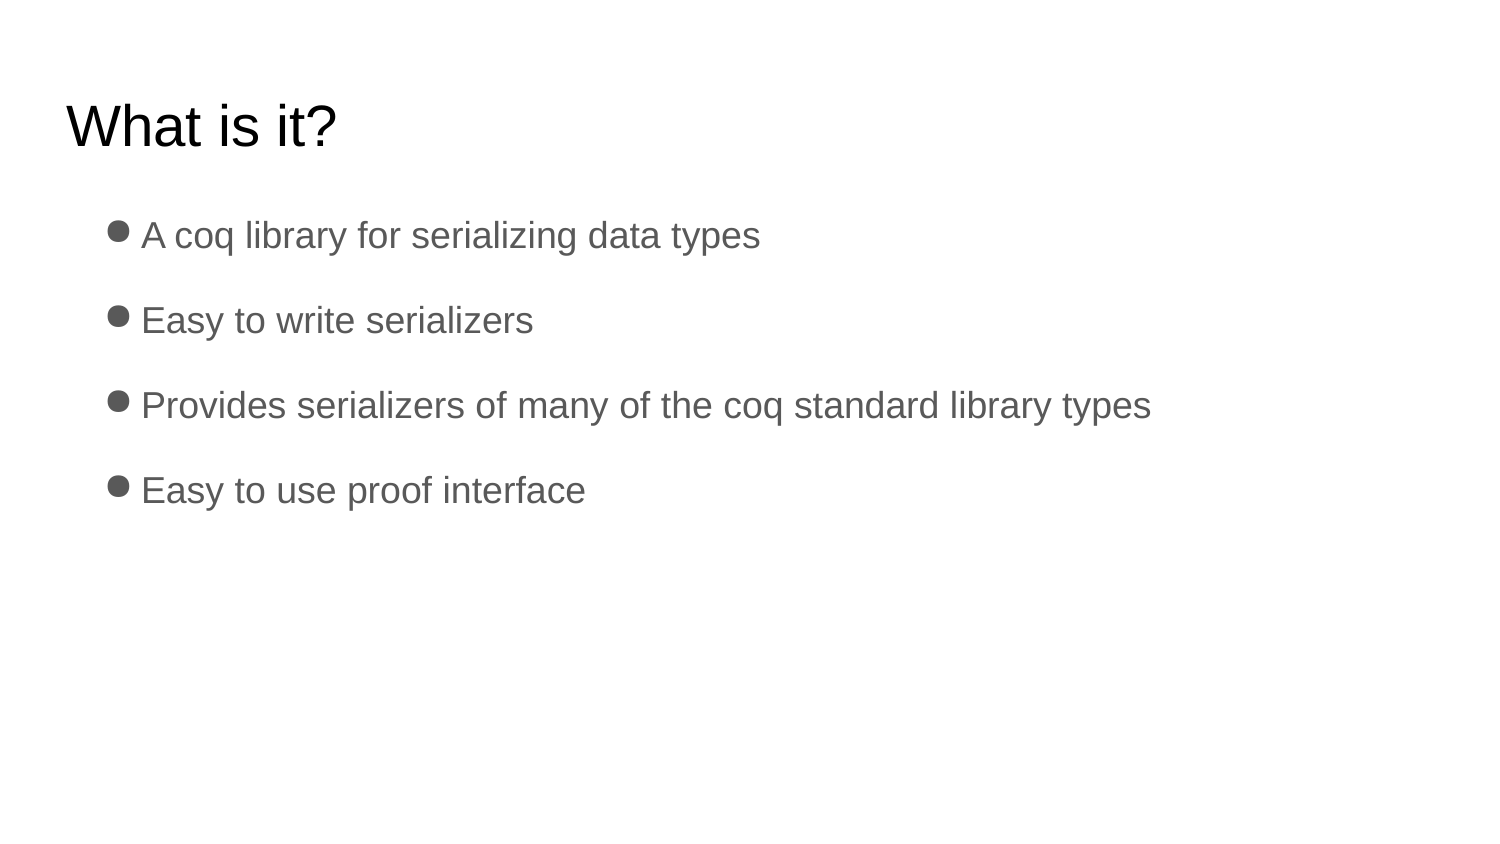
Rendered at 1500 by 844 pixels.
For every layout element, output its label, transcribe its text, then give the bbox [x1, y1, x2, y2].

title What is it? [51, 72, 1449, 167]
list A coq library for serializing data types Easy to write serializers Provides serializers of many of the coq standard library types Easy to use proof interface [51, 189, 1449, 750]
